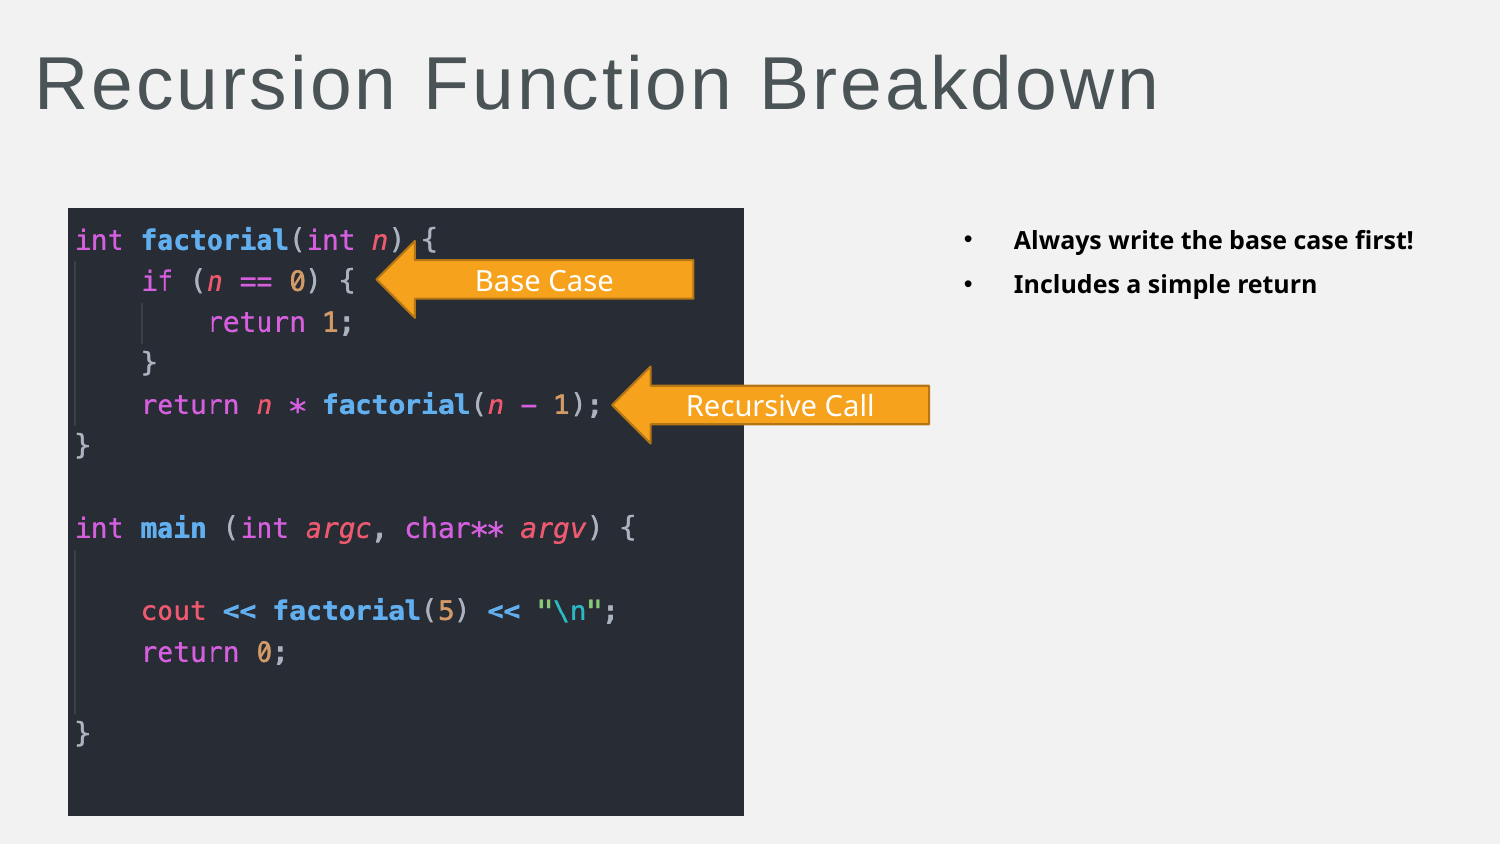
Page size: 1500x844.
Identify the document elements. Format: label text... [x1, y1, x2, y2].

title Recursion Function Breakdown [22, 23, 1500, 139]
text_box Recursive Call [744, 384, 931, 426]
list Always write the base case first! Includes a simple return [929, 208, 1432, 428]
picture [68, 208, 744, 816]
